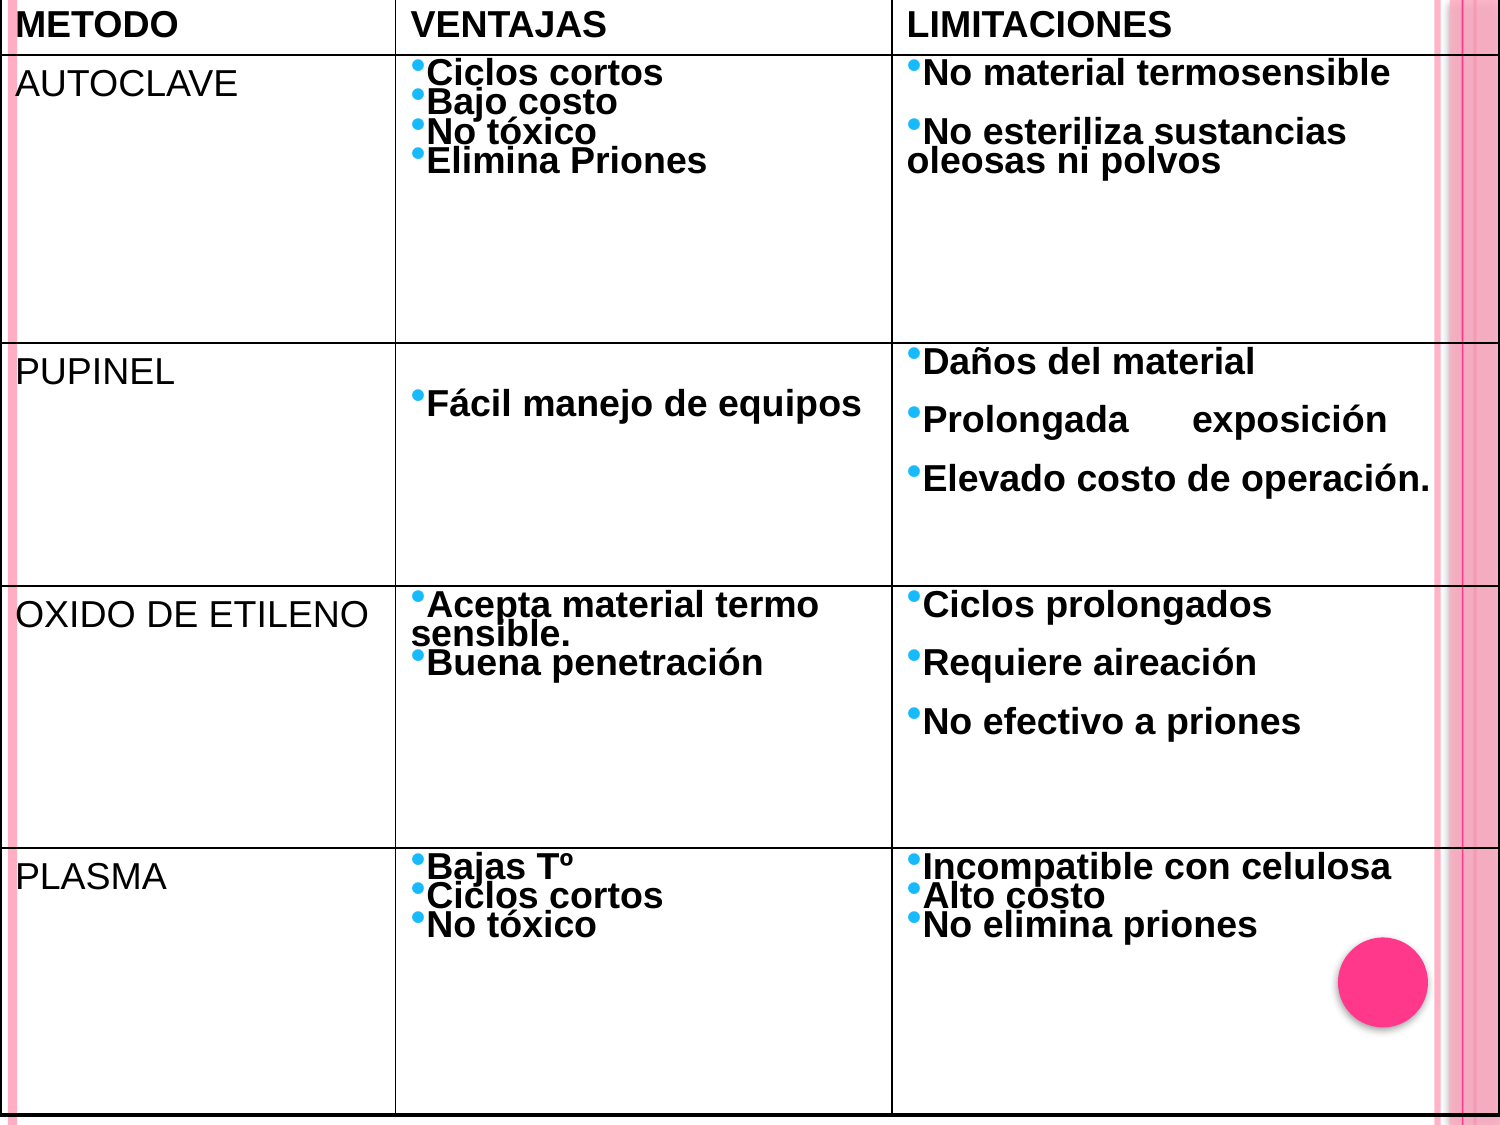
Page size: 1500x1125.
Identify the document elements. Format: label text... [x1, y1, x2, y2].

table_cell AUTOCLAVE [2, 56, 395, 342]
table_cell Incompatible con celulosa Alto costo No elimina priones [893, 849, 1498, 1113]
table_cell OXIDO DE ETILENO [2, 587, 395, 847]
table_cell PLASMA [2, 849, 395, 1113]
table_cell Ciclos cortos Bajo costo No tóxico Elimina Priones [396, 56, 891, 342]
table_cell Acepta material termo sensible. Buena penetración [396, 587, 891, 847]
table_cell Fácil manejo de equipos [396, 344, 891, 585]
table_cell No material termosensible No esteriliza sustancias oleosas ni polvos [893, 56, 1498, 342]
table_header METODO [2, 0, 395, 54]
table_cell Daños del material Prolongada exposición Elevado costo de operación. [893, 344, 1498, 585]
table_header LIMITACIONES [893, 0, 1498, 54]
table_cell Ciclos prolongados Requiere aireación No efectivo a priones [893, 587, 1498, 847]
table_cell PUPINEL [2, 344, 395, 585]
table_cell Bajas Tº Ciclos cortos No tóxico [396, 849, 891, 1113]
table_header VENTAJAS [396, 0, 891, 54]
